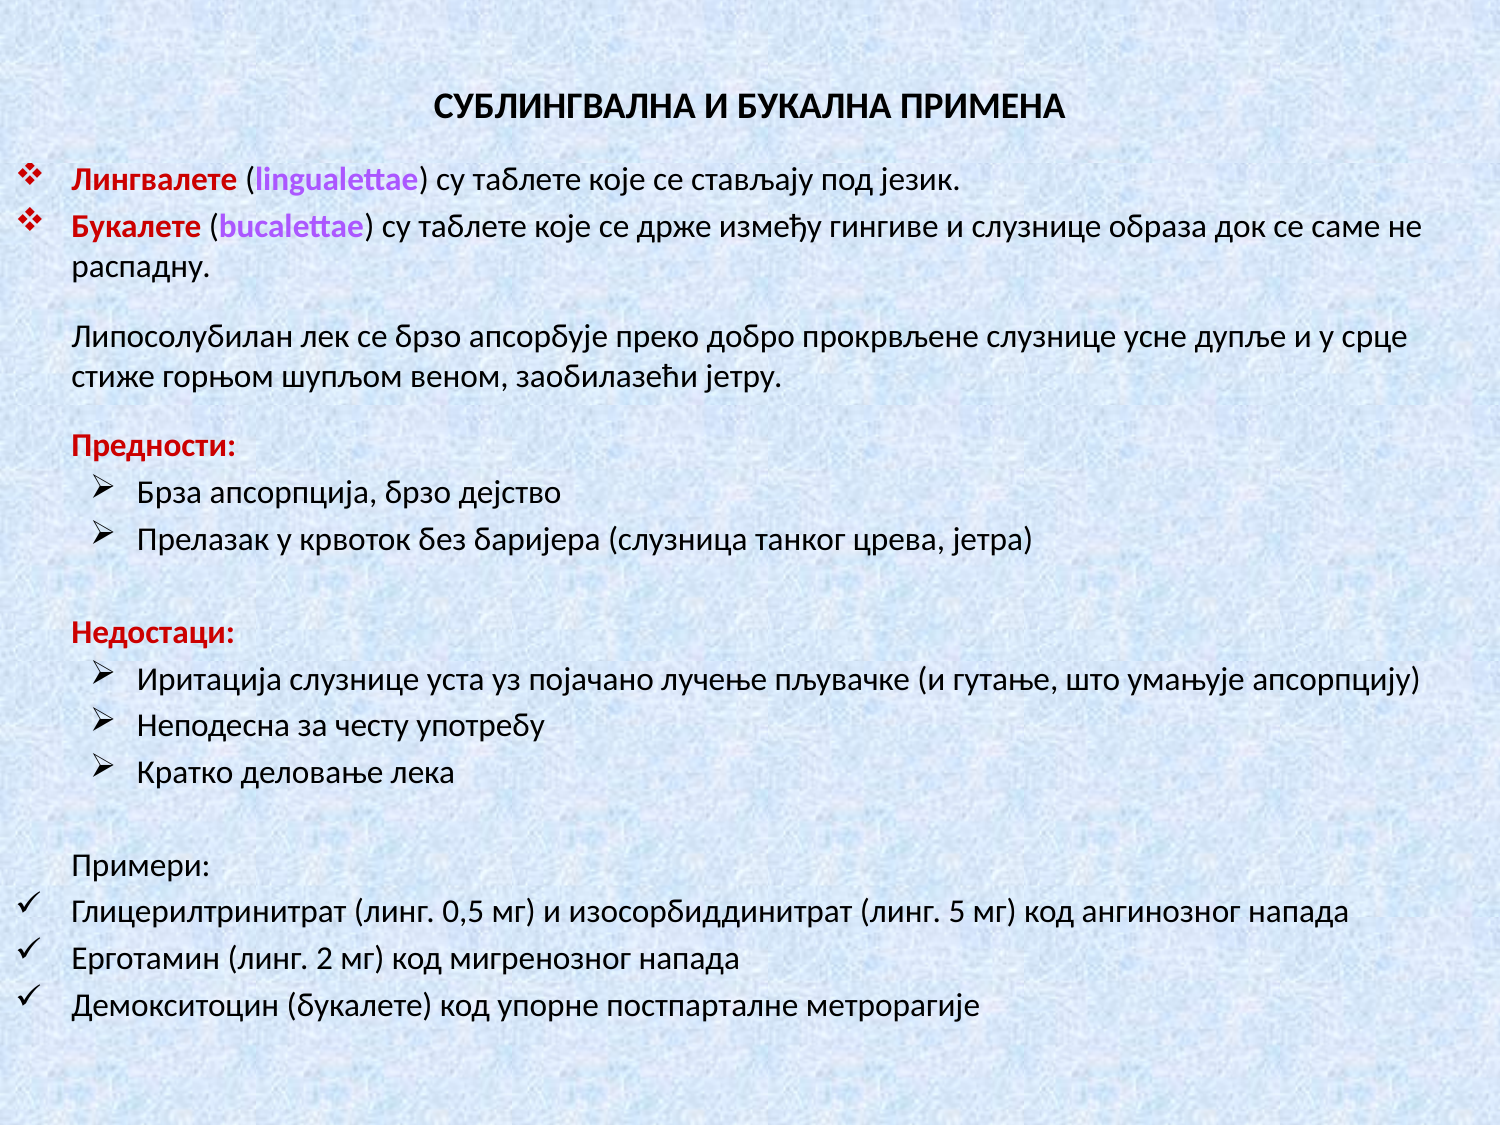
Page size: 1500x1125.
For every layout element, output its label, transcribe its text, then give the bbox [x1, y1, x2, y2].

title СУБЛИНГВАЛНА И БУКАЛНА ПРИМЕНА [0, 0, 1500, 163]
list Лингвалете (lingualettae) су таблете које се стављају под језик. Букалете (bucalettae) су таблете које се држе између гингиве и слузнице образа док се саме не распадну. Липосолубилан лек се брзо апсорбује преко добро прокрвљене слузнице усне дупље и у срце стиже горњом шупљом веном, заобилазећи јетру. Предности: Брза апсорпција, брзо дејство Прелазак у крвоток без баријера (слузница танког црева, јетра) Недостаци: Иритација слузнице уста уз појачано лучење пљувачке (и гутање, што умањује апсорпцију) Неподесна за честу употребу Кратко деловање лека Примери: Глицерилтринитрат (линг. 0,5 мг) и изосорбиддинитрат (линг. 5 мг) код ангинозног напада Ерготамин (линг. 2 мг) код мигренозног напада Демокситоцин (букалете) код упорне постпарталне метрорагије [0, 163, 1500, 1125]
